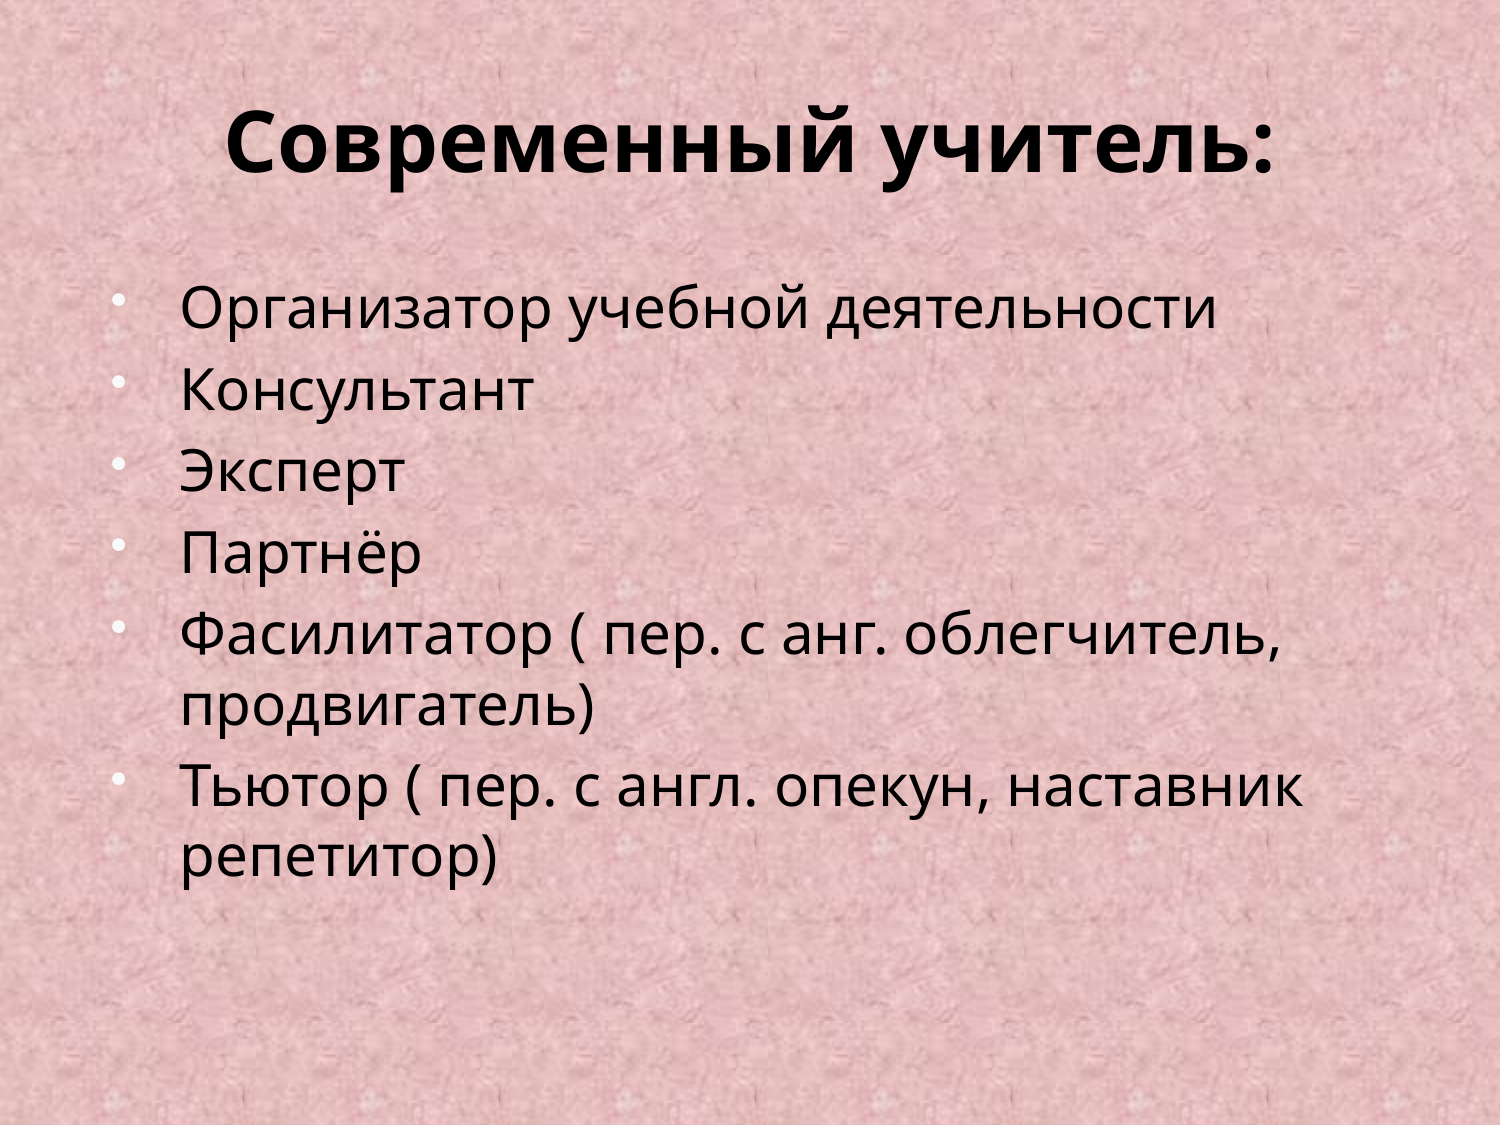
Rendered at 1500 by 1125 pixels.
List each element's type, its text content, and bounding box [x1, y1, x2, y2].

title Современный учитель: [75, 45, 1425, 233]
picture [0, 0, 1500, 1125]
list Организатор учебной деятельности Консультант Эксперт Партнёр Фасилитатор ( пер. с анг. облегчитель, продвигатель) Тьютор ( пер. с англ. опекун, наставник репетитор) [75, 262, 1425, 1035]
